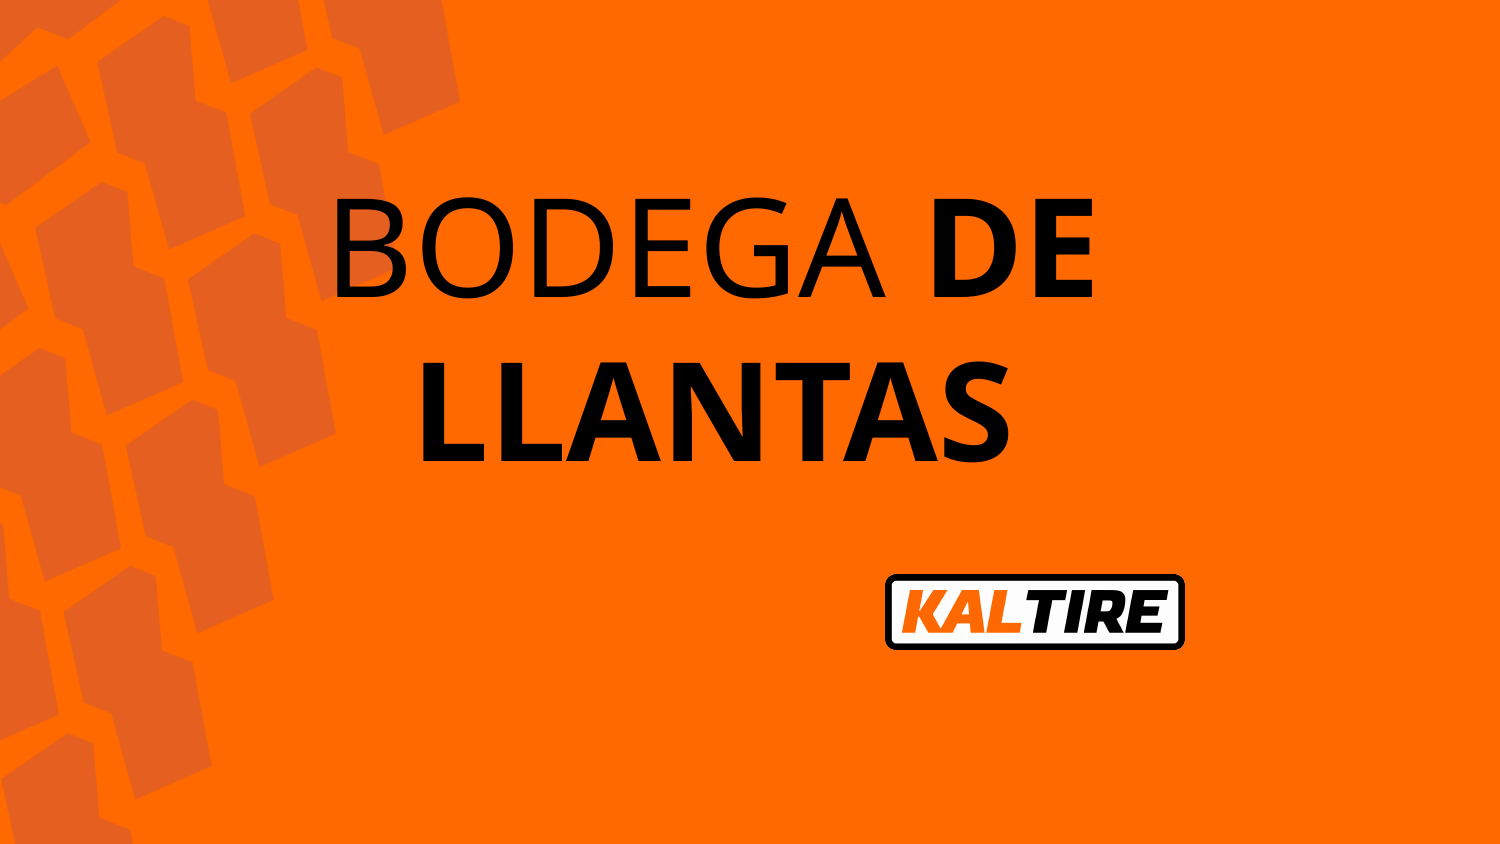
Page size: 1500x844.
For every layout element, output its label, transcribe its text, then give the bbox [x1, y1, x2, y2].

text_box BODEGA DE LLANTAS [200, 152, 1226, 497]
picture [0, 0, 1500, 844]
